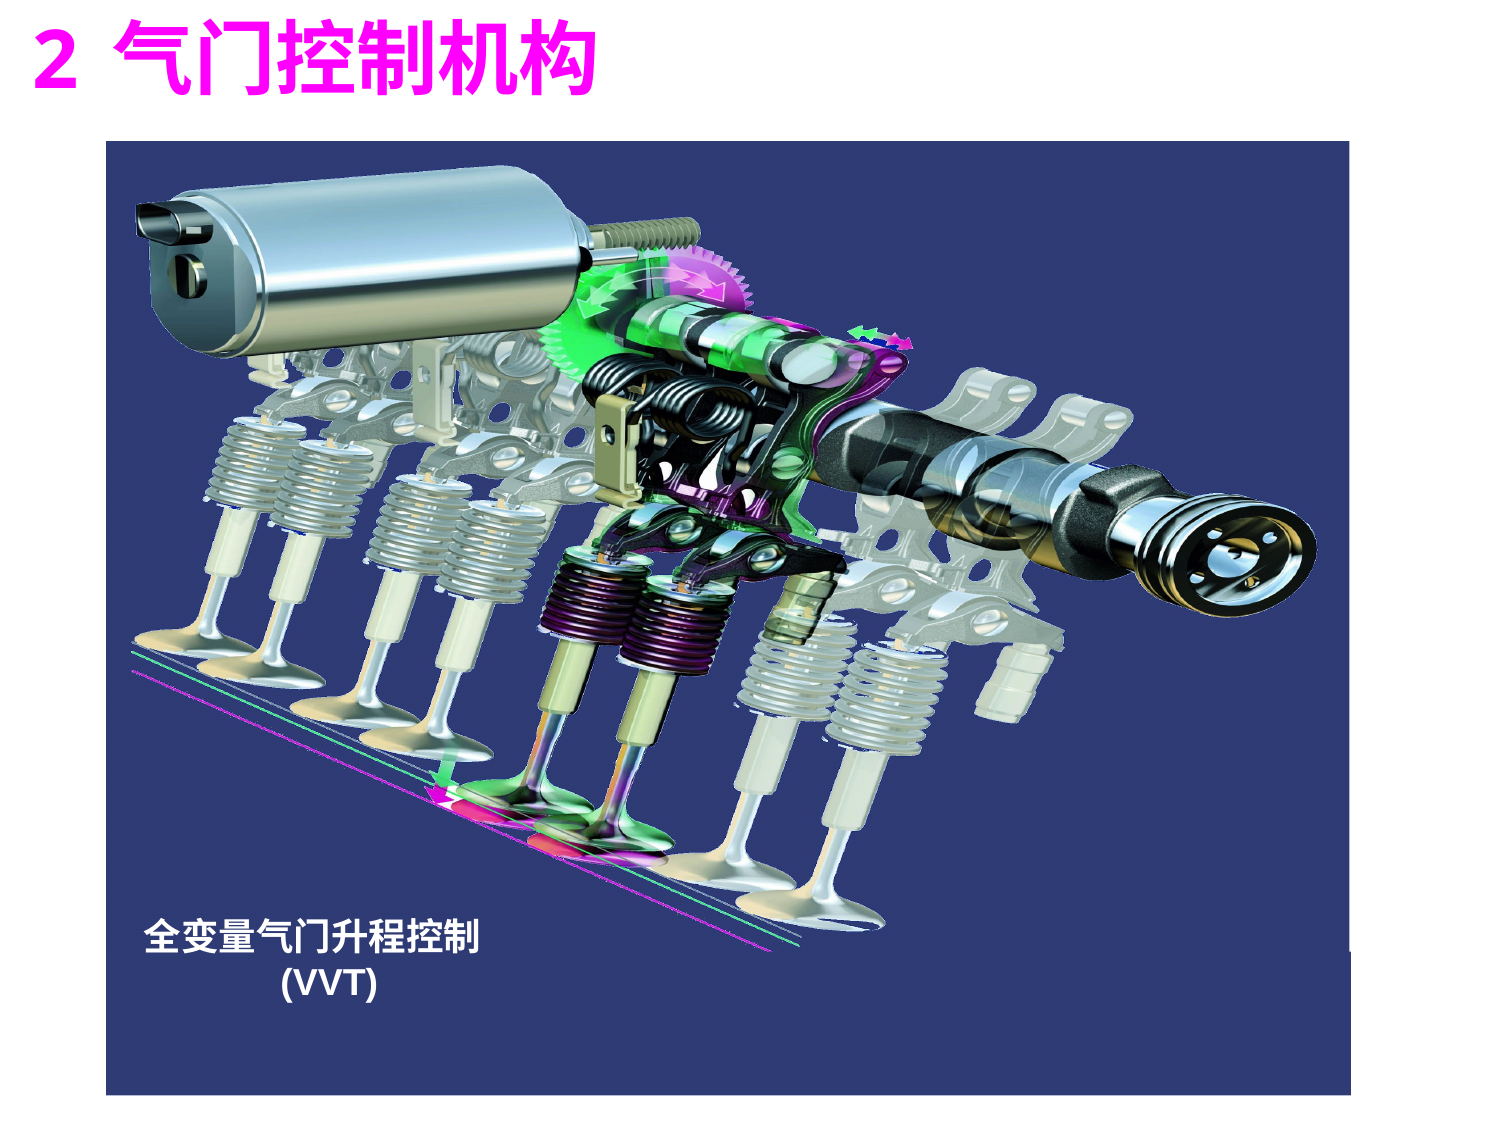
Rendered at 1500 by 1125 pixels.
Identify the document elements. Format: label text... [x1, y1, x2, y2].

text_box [105, 141, 1403, 1096]
title 2 气门控制机构 [17, 0, 1485, 114]
